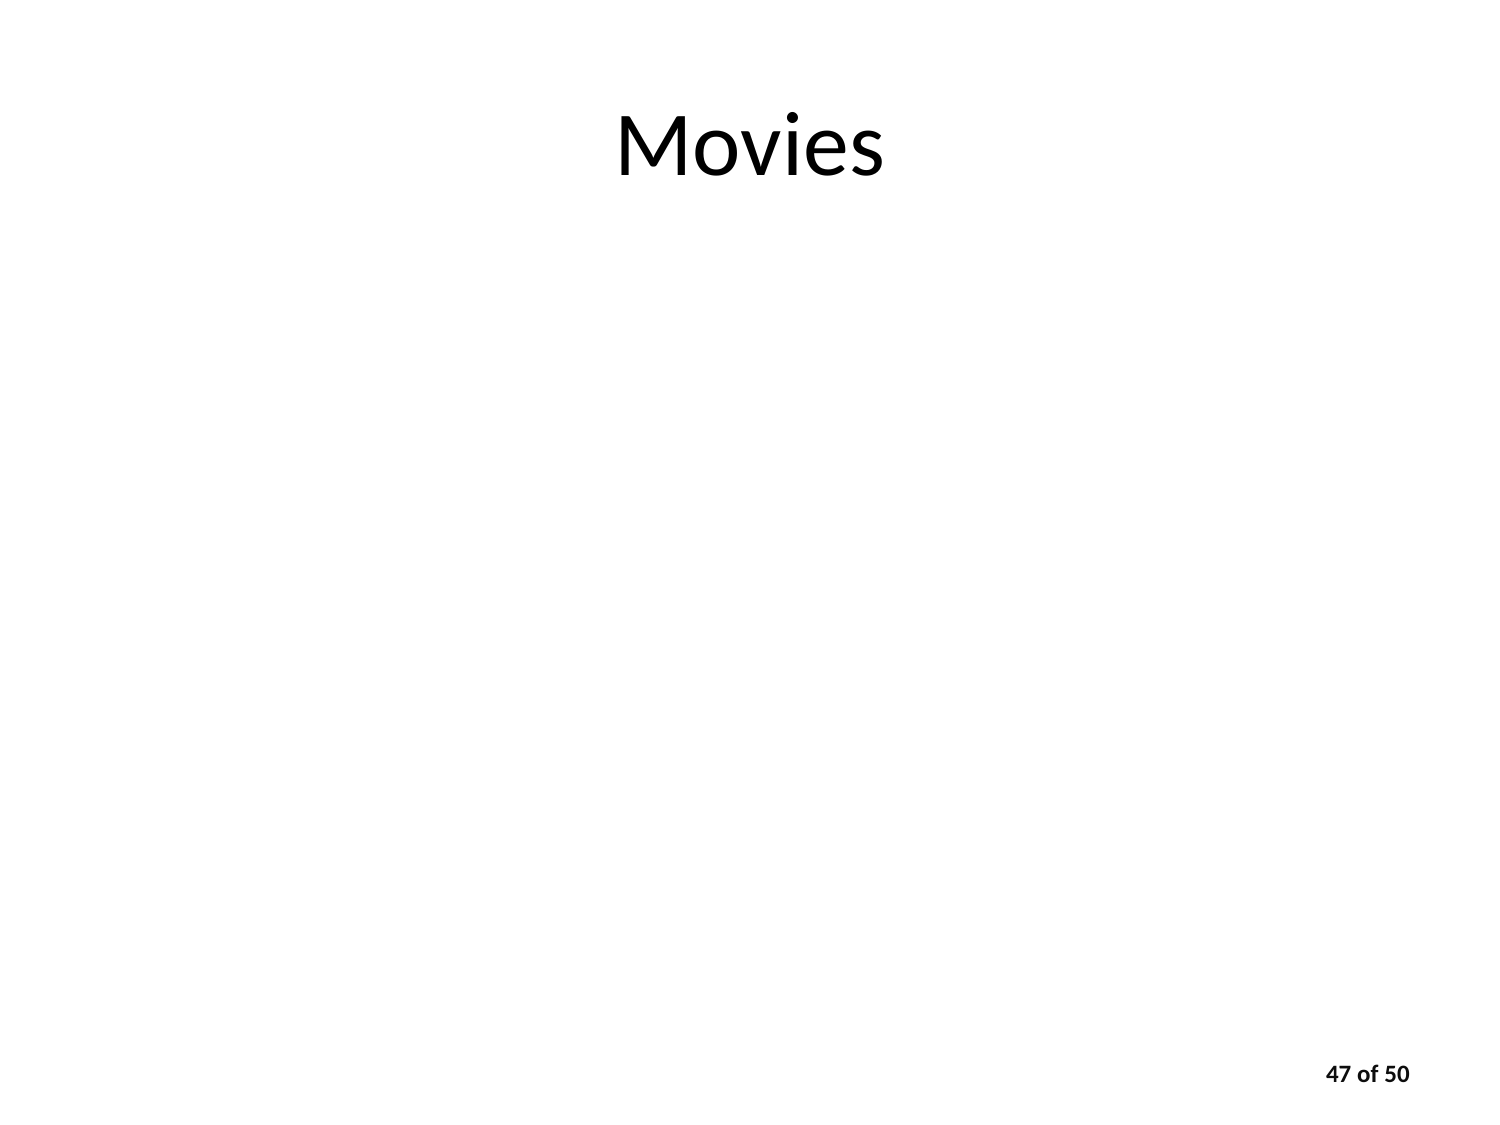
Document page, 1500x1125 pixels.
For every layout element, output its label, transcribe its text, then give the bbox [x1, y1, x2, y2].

slide_number 47 of 50 [1074, 1042, 1425, 1103]
title Movies [75, 45, 1425, 233]
